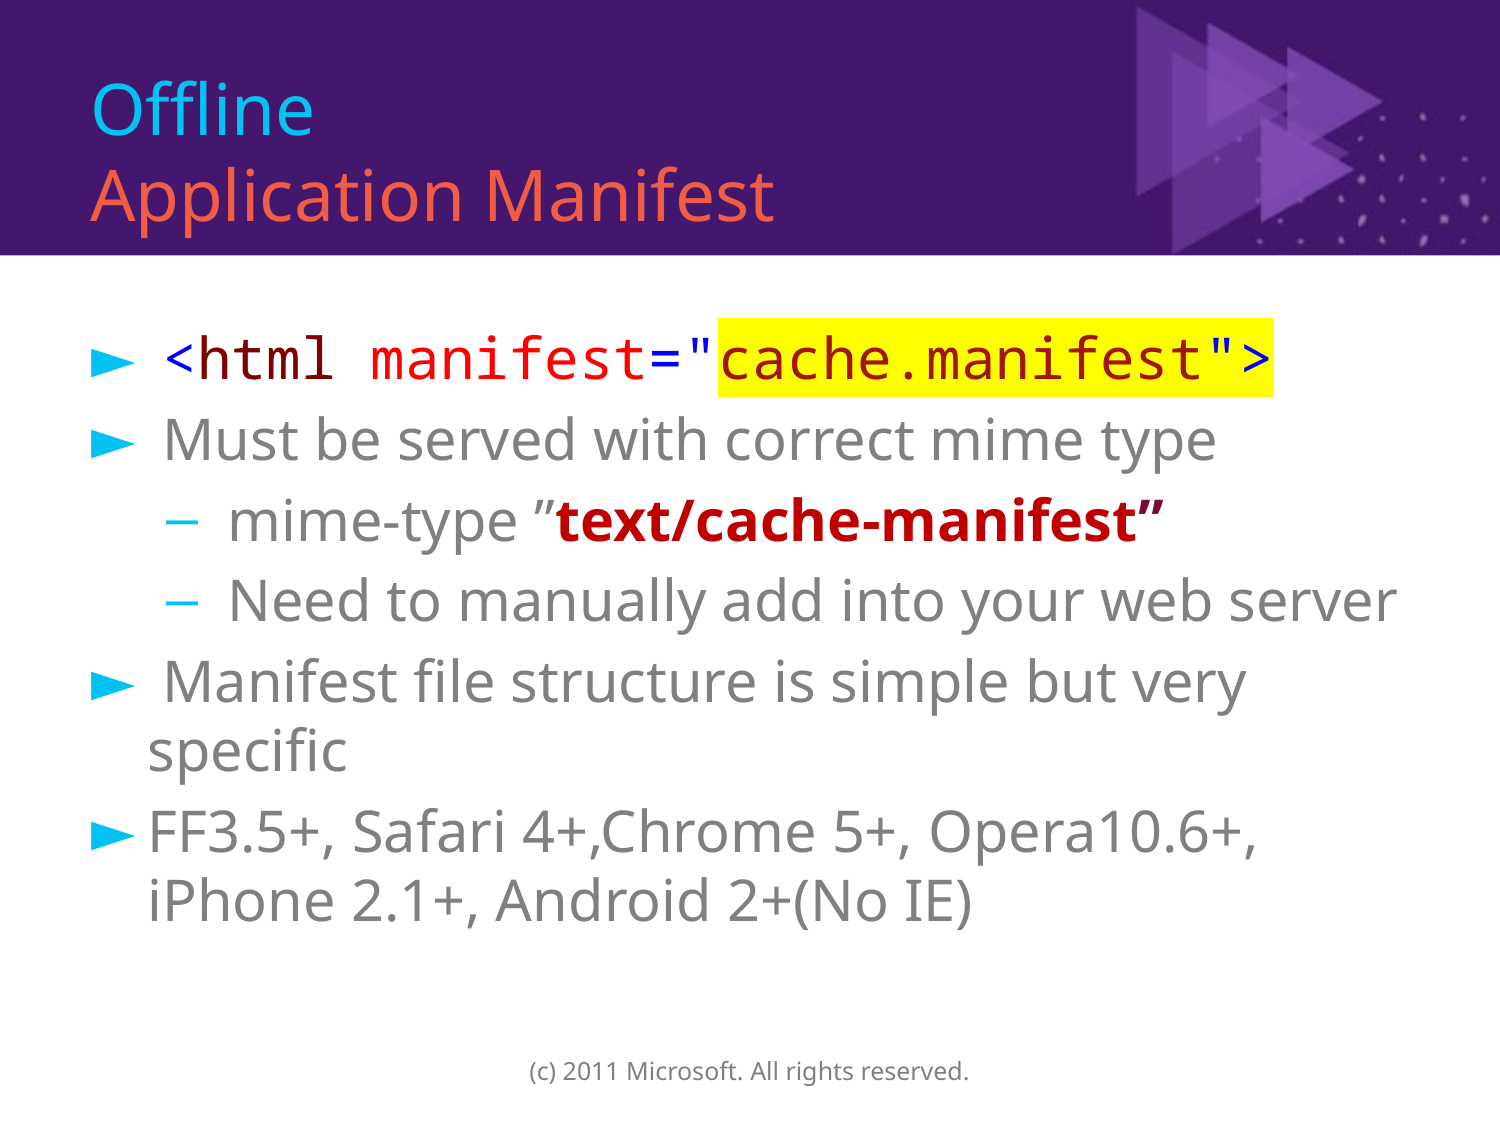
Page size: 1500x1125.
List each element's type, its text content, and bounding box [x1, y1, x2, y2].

footer (c) 2011 Microsoft. All rights reserved. [512, 1042, 988, 1103]
title Offline Application Manifest [75, 56, 1425, 244]
list <html manifest="cache.manifest"> Must be served with correct mime type mime-type ”text/cache-manifest” Need to manually add into your web server Manifest file structure is simple but very specific FF3.5+, Safari 4+,Chrome 5+, Opera10.6+, iPhone 2.1+, Android 2+(No IE) [76, 314, 1427, 946]
picture [0, 0, 1500, 255]
